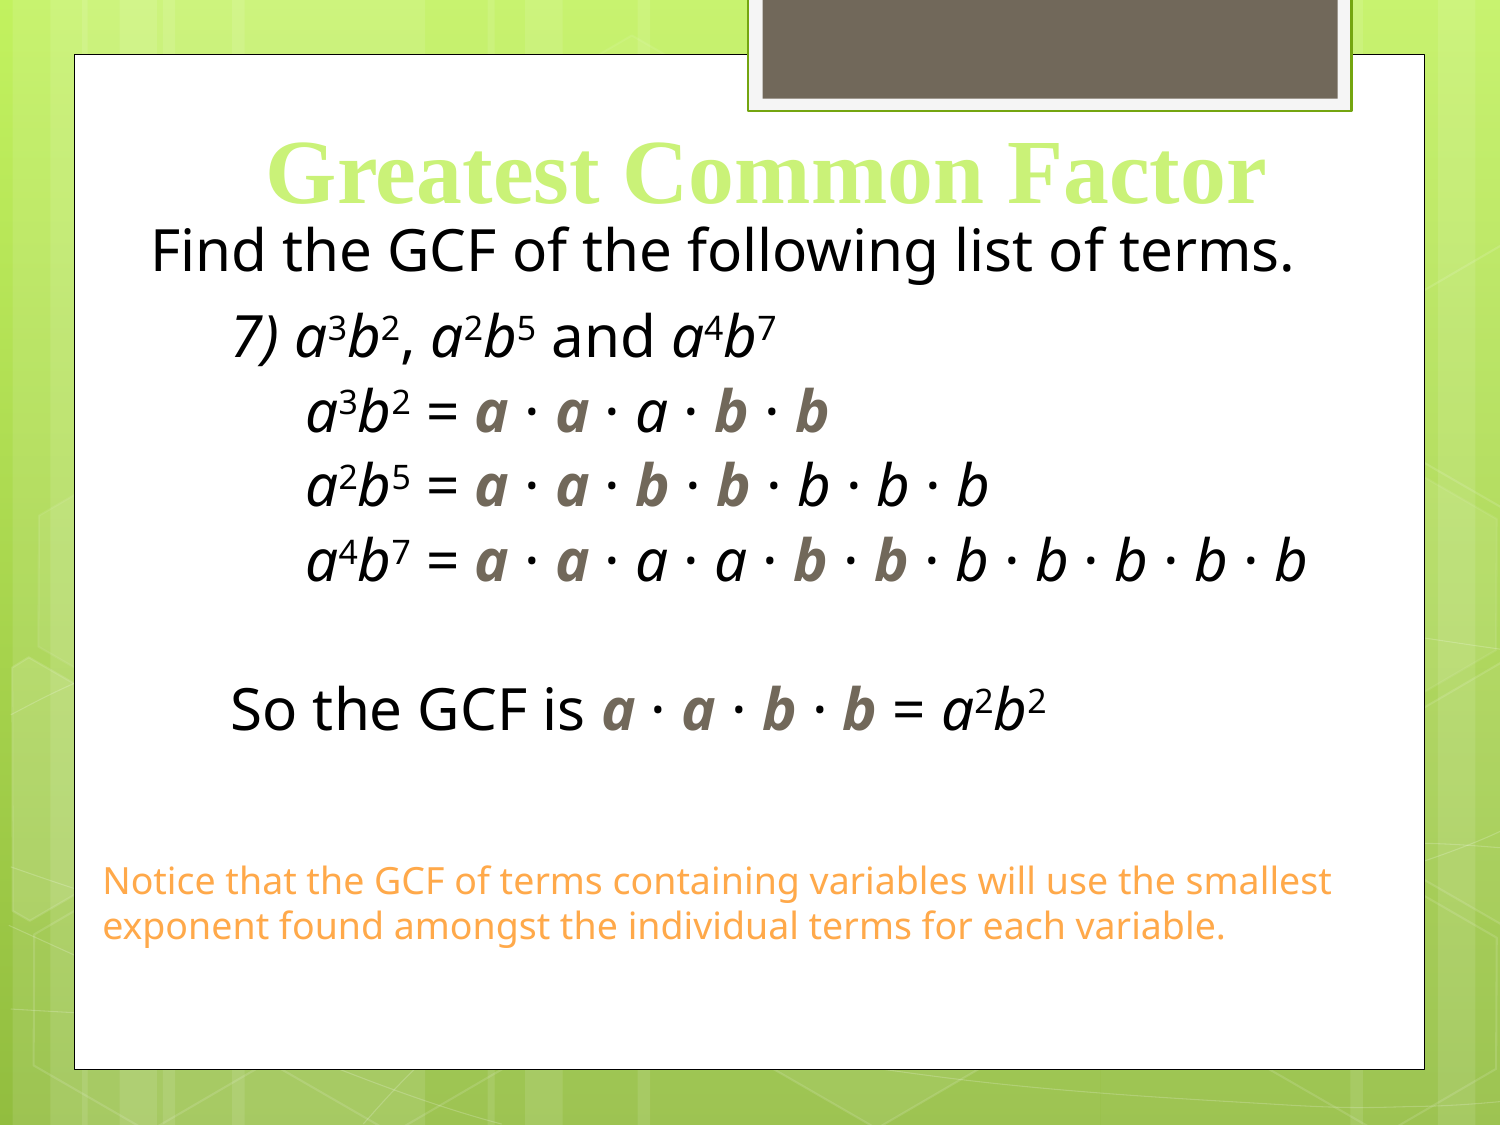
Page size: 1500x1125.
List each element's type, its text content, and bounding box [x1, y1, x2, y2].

text_box Notice that the GCF of terms containing variables will use the smallest exponent found amongst the individual terms for each variable. [87, 849, 1413, 955]
text_box Find the GCF of the following list of terms. [135, 217, 1336, 291]
text_box Greatest Common Factor [92, 116, 1443, 217]
text_box 7) a3b2, a2b5 and a4b7 a3b2 = a · a · a · b · b a2b5 = a · a · b · b · b · b · b a4b7 = a · a · a · a · b · b · b · b · b · b · b So the GCF is a · a · b · b = a2b2 [215, 299, 1341, 751]
